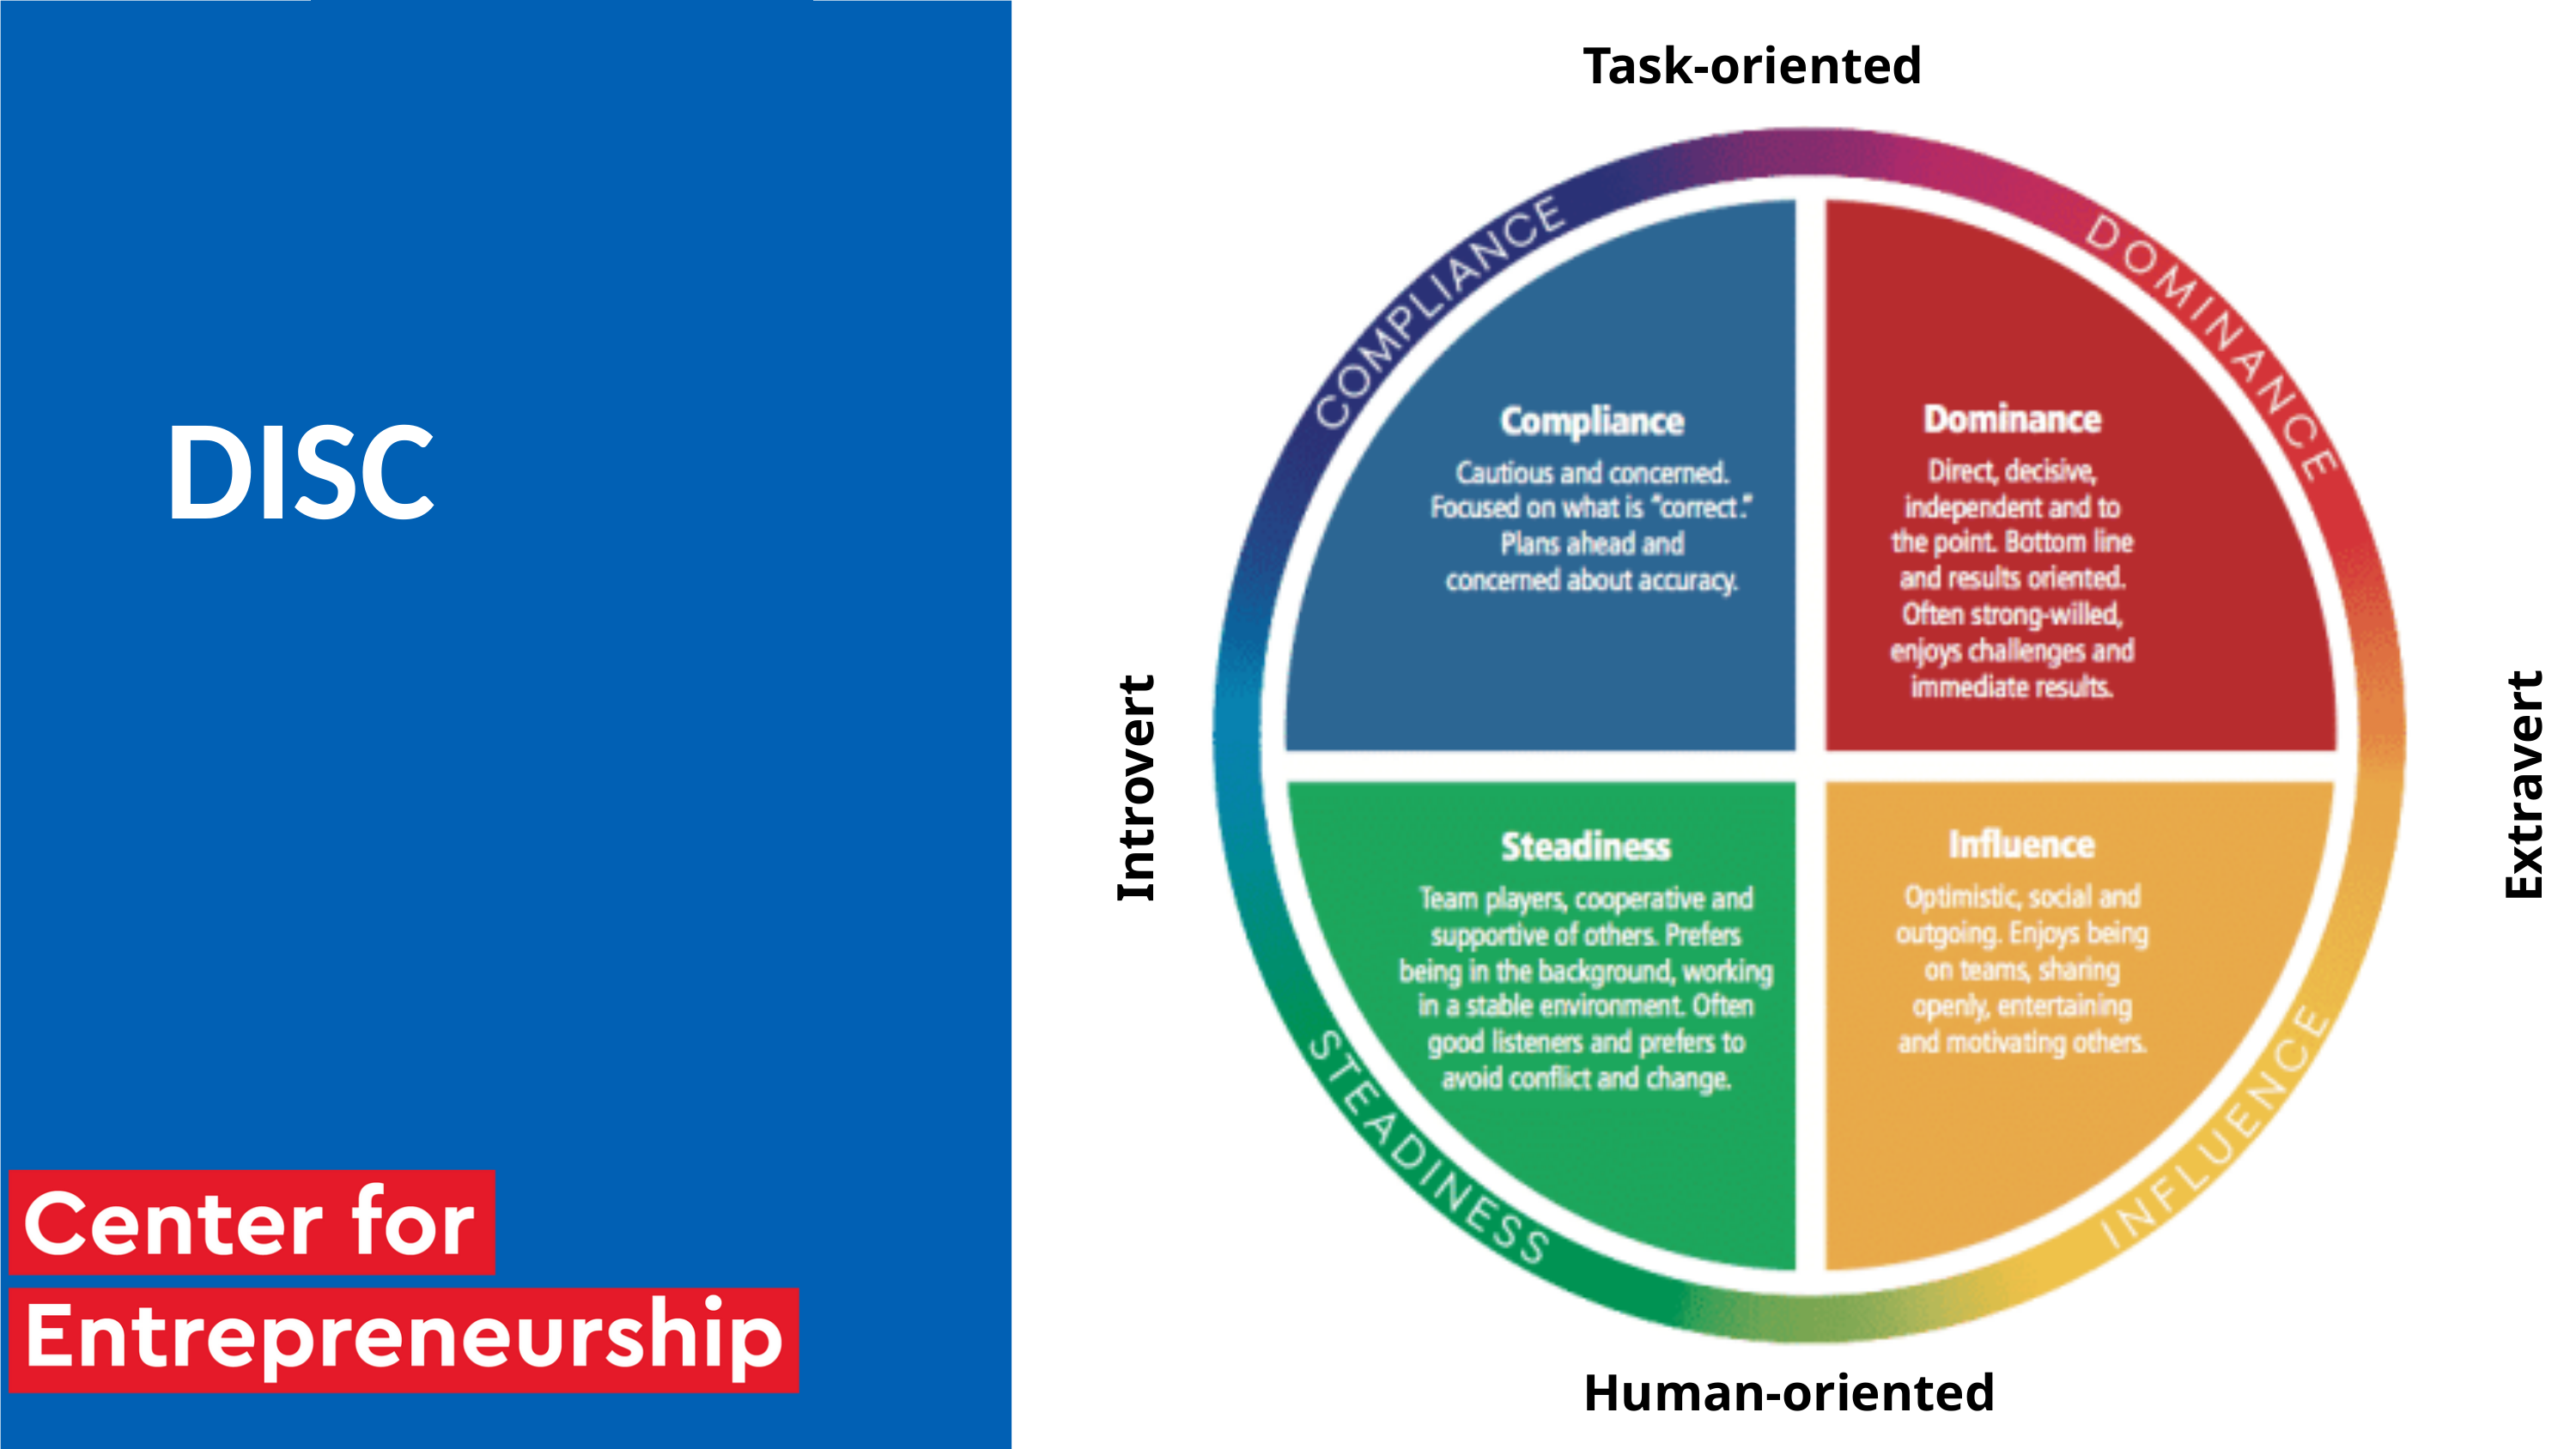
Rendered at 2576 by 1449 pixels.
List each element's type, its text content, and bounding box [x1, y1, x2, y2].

text_box Extravert [2485, 394, 2559, 916]
text_box Human-oriented [1570, 1361, 2091, 1428]
text_box Task-oriented [1570, 27, 2091, 100]
text_box [0, 885, 975, 1449]
picture [1200, 125, 2415, 1353]
text_box [0, 0, 1012, 1449]
text_box Introvert [1097, 394, 1170, 916]
text_box DISC [151, 369, 739, 555]
